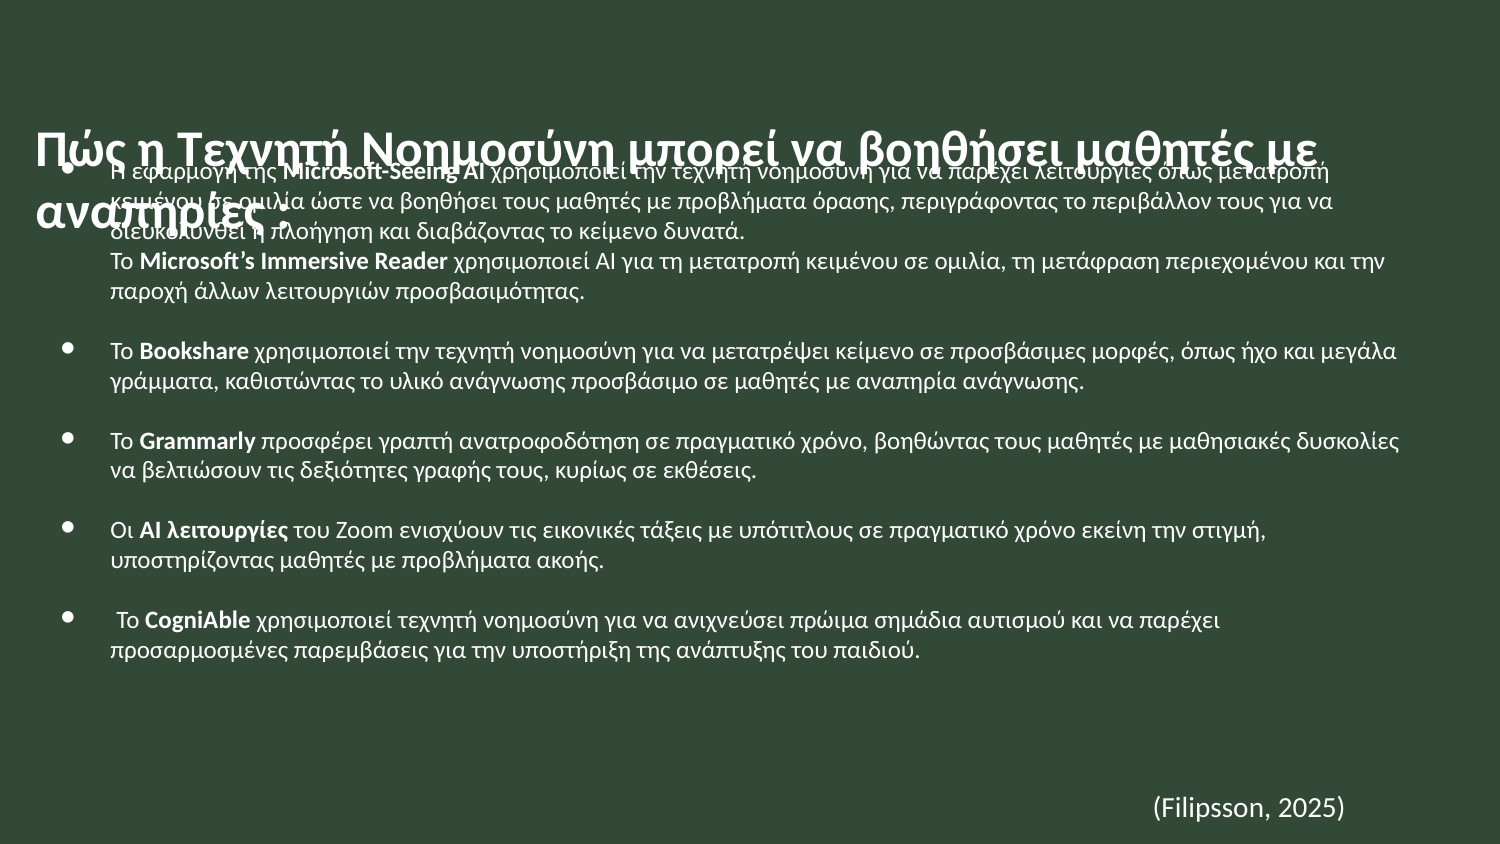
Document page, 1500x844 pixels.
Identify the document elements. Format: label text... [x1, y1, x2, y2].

title Πώς η Τεχνητή Νοημοσύνη μπορεί να βοηθήσει μαθητές με αναπηρίες : [20, 100, 1419, 139]
text_box (Filipsson, 2025) [1137, 773, 1478, 826]
subtitle Η εφαρμογή της Microsoft-Seeing AI χρησιμοποιεί την τεχνητή νοημοσύνη για να παρέχει λειτουργίες όπως μετατροπή κειμένου σε ομιλία ώστε να βοηθήσει τους μαθητές με προβλήματα όρασης, περιγράφοντας το περιβάλλον τους για να διευκολυνθεί η πλοήγηση και διαβάζοντας το κείμενο δυνατά. Το Microsoft’s Immersive Reader χρησιμοποιεί AI για τη μετατροπή κειμένου σε ομιλία, τη μετάφραση περιεχομένου και την παροχή άλλων λειτουργιών προσβασιμότητας. Το Bookshare χρησιμοποιεί την τεχνητή νοημοσύνη για να μετατρέψει κείμενο σε προσβάσιμες μορφές, όπως ήχο και μεγάλα γράμματα, καθιστώντας το υλικό ανάγνωσης προσβάσιμο σε μαθητές με αναπηρία ανάγνωσης. Το Grammarly προσφέρει γραπτή ανατροφοδότηση σε πραγματικό χρόνο, βοηθώντας τους μαθητές με μαθησιακές δυσκολίες να βελτιώσουν τις δεξιότητες γραφής τους, κυρίως σε εκθέσεις. Οι AI λειτουργίες του Zoom ενισχύουν τις εικονικές τάξεις με υπότιτλους σε πραγματικό χρόνο εκείνη την στιγμή, υποστηρίζοντας μαθητές με προβλήματα ακοής. Το CogniAble χρησιμοποιεί τεχνητή νοημοσύνη για να ανιχνεύσει πρώιμα σημάδια αυτισμού και να παρέχει προσαρμοσμένες παρεμβάσεις για την υποστήριξη της ανάπτυξης του παιδιού. [20, 139, 1419, 838]
